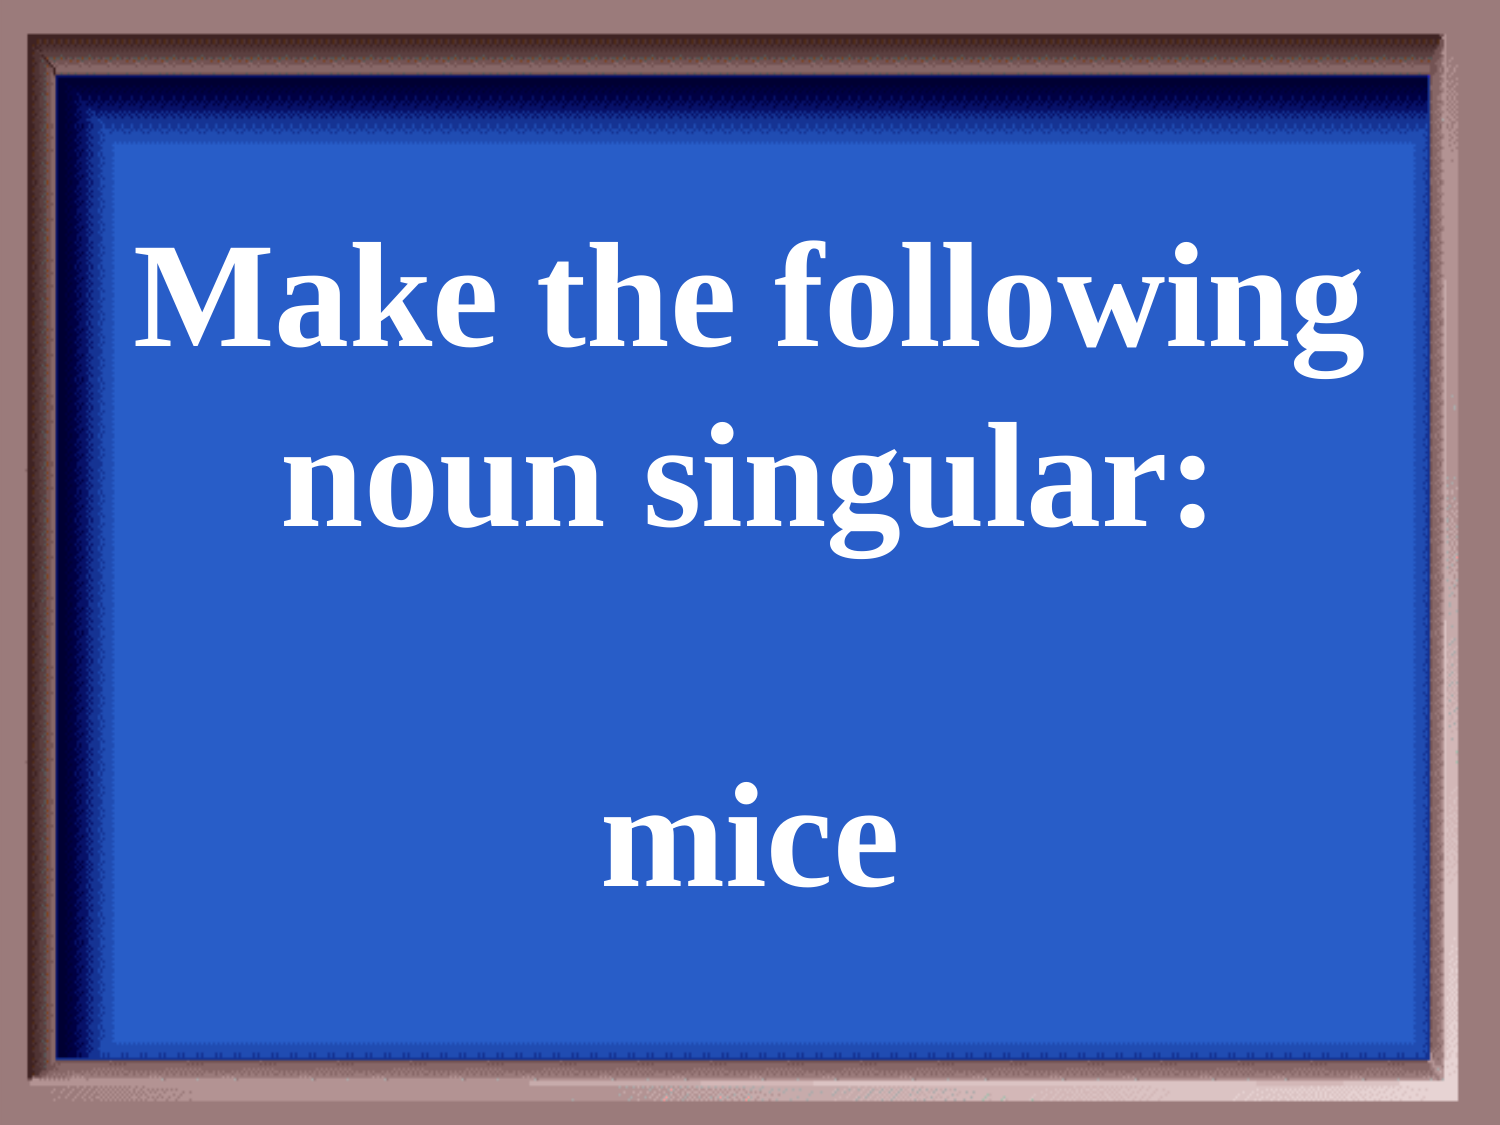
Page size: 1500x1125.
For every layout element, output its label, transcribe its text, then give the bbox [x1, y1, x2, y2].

picture [0, 0, 1500, 1125]
title Make the following noun singular: mice [112, 462, 1388, 650]
